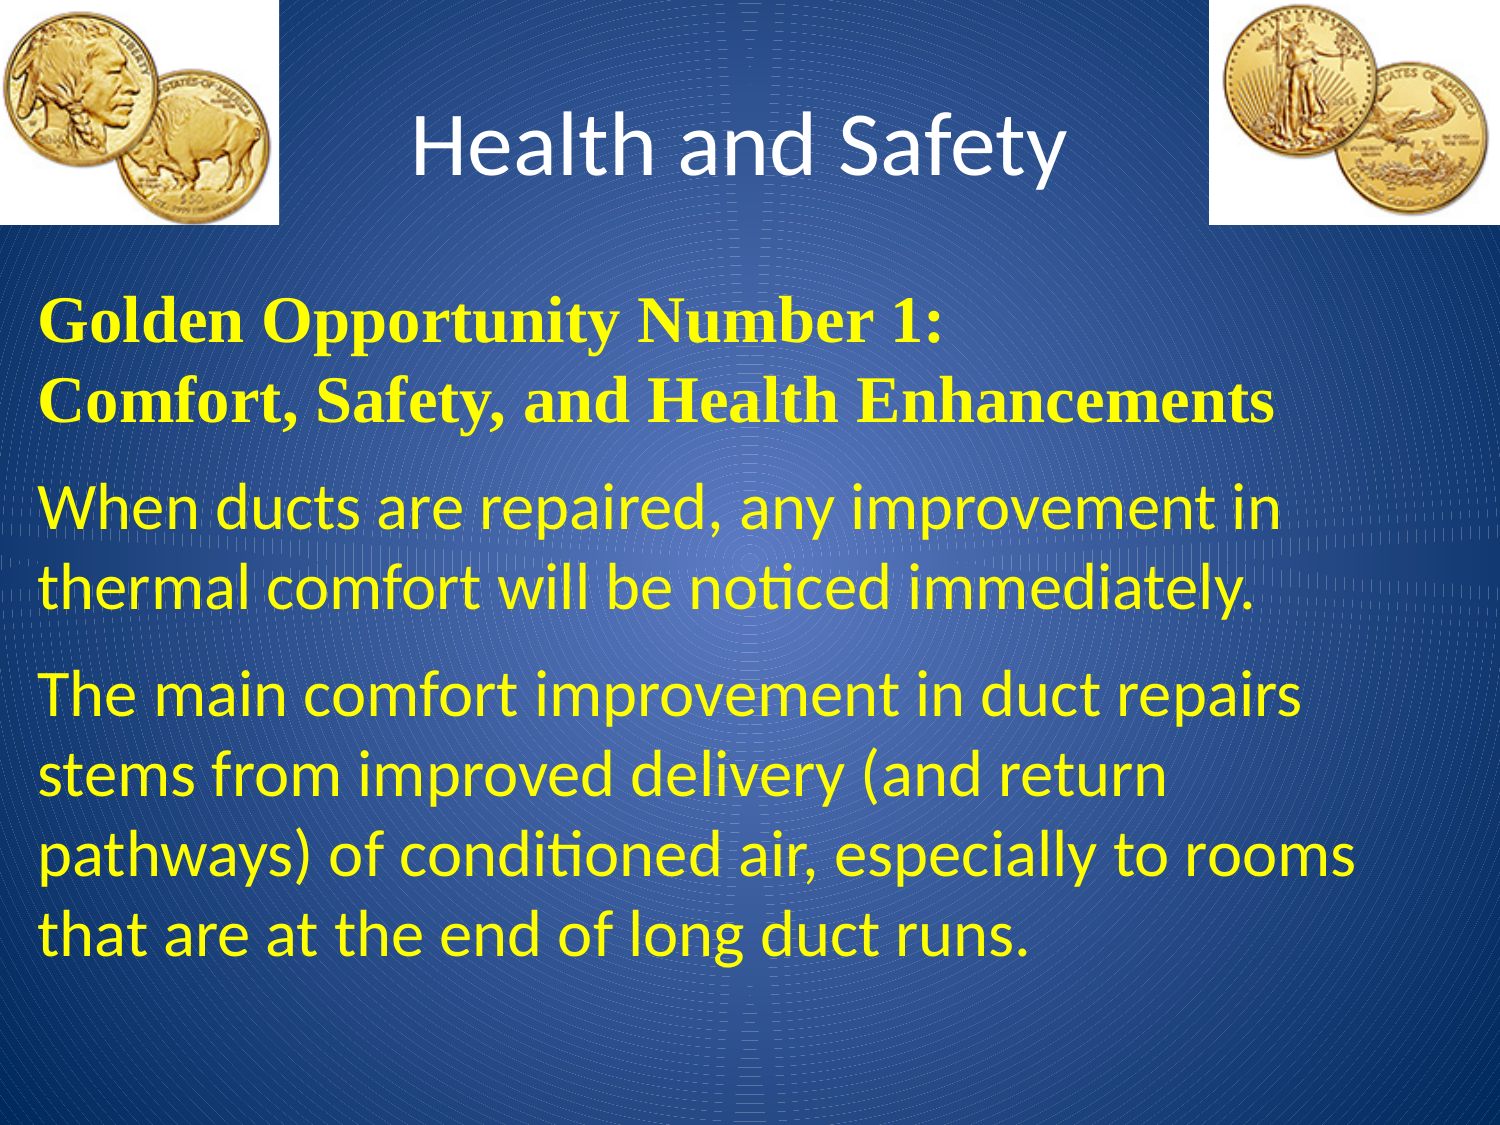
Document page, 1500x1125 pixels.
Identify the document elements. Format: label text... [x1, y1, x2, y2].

picture [0, 0, 280, 226]
list Golden Opportunity Number 1: Comfort, Safety, and Health Enhancements When ducts are repaired, any improvement in thermal comfort will be noticed immediately. The main comfort improvement in duct repairs stems from improved delivery (and return pathways) of conditioned air, especially to rooms that are at the end of long duct runs. [37, 275, 1425, 1015]
picture [1209, 0, 1500, 225]
title Health and Safety [279, 45, 1425, 233]
